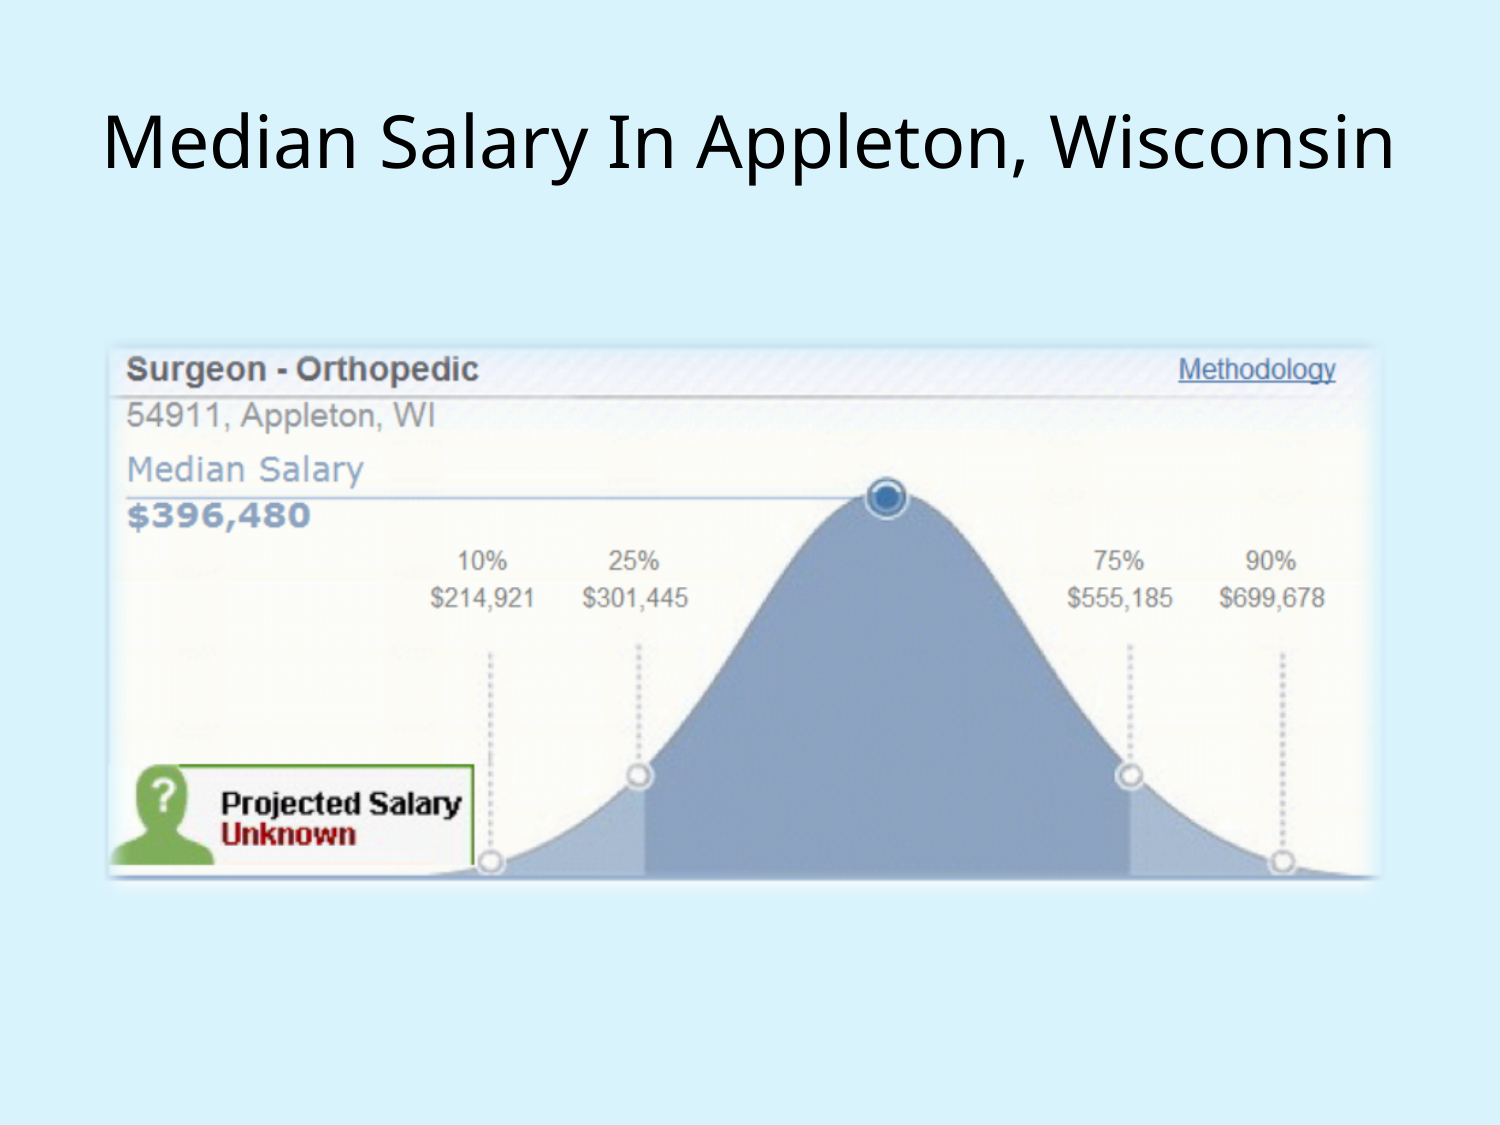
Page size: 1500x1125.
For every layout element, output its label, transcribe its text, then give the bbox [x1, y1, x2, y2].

title Median Salary In Appleton, Wisconsin [75, 45, 1425, 233]
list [99, 337, 1386, 901]
